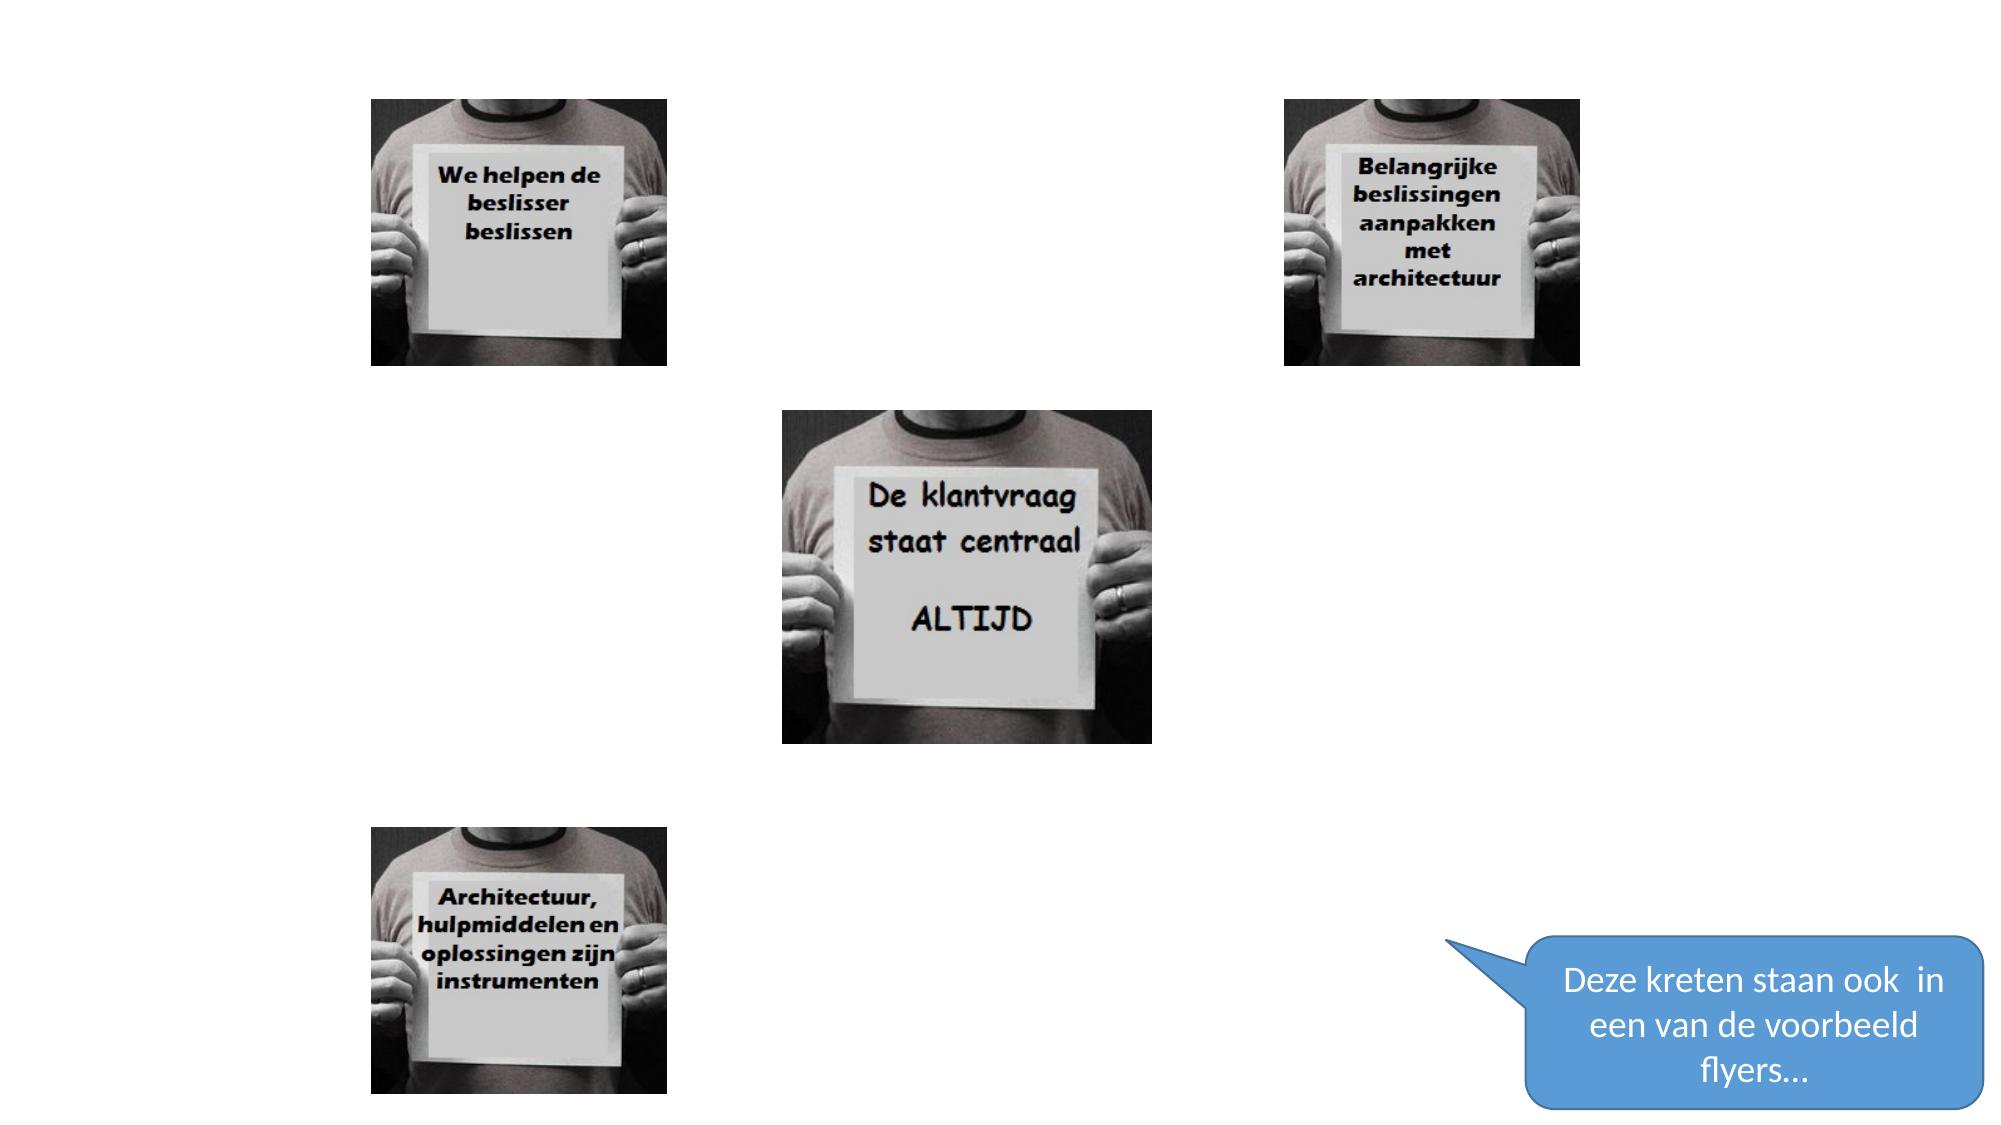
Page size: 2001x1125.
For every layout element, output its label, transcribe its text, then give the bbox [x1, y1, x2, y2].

picture [371, 827, 667, 1095]
picture [1284, 99, 1580, 366]
text_box Deze kreten staan ook in een van de voorbeeld flyers… [1444, 935, 1985, 1111]
picture [782, 410, 1152, 744]
picture [371, 99, 667, 366]
